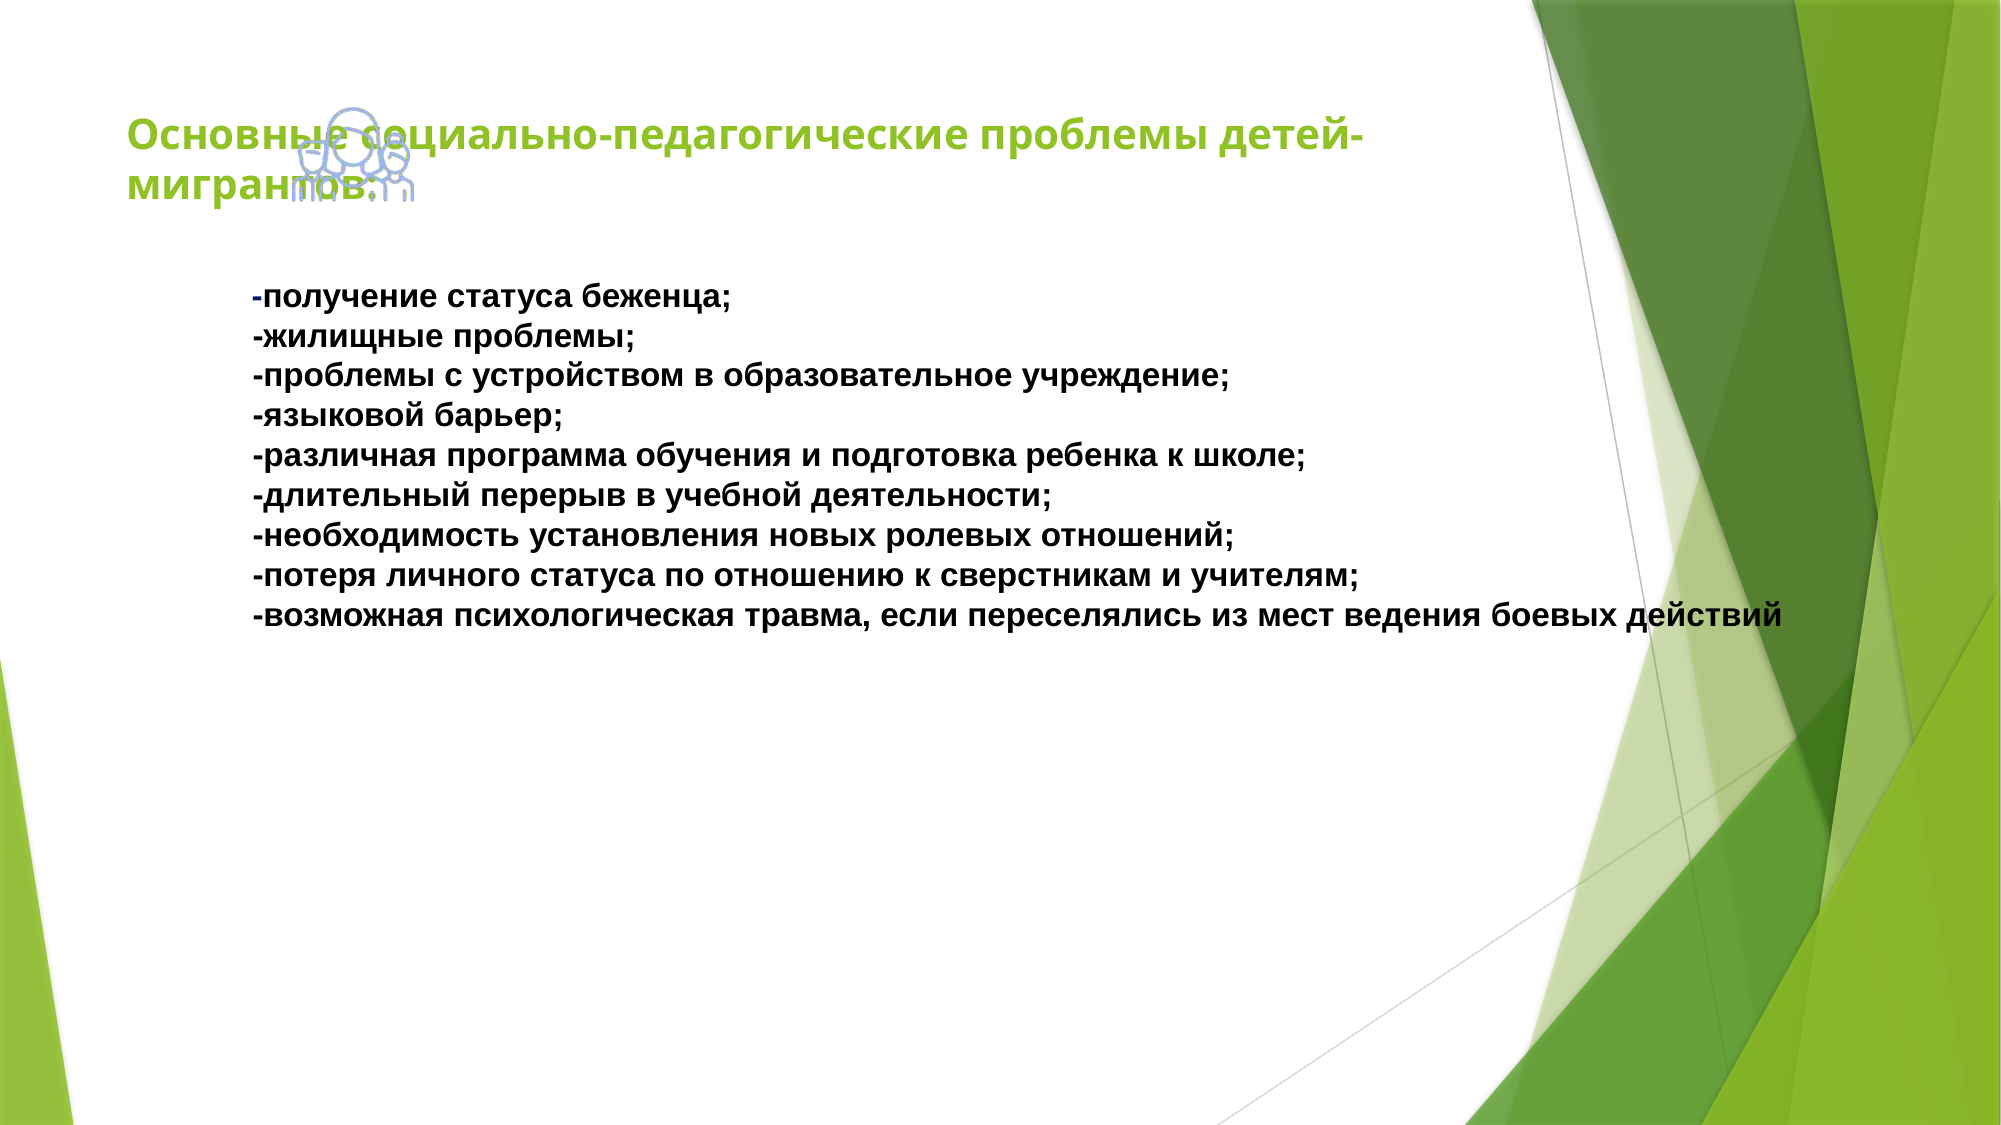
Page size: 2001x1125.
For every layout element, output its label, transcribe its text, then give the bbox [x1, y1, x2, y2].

title Основные социально-педагогические проблемы детей-мигрантов: [111, 99, 162, 317]
text_box -получение статуса беженца; -жилищные проблемы; -проблемы с устройством в образовательное учреждение; -языковой барьер; -различная программа обучения и подготовка ребенка к школе; -длительный перерыв в учебной деятельности; -необходимость установления новых ролевых отношений; -потеря личного статуса по отношению к сверстникам и учителям; -возможная психологическая травма, если переселялись из мест ведения боевых действий [162, 0, 2000, 641]
picture [292, 107, 415, 203]
